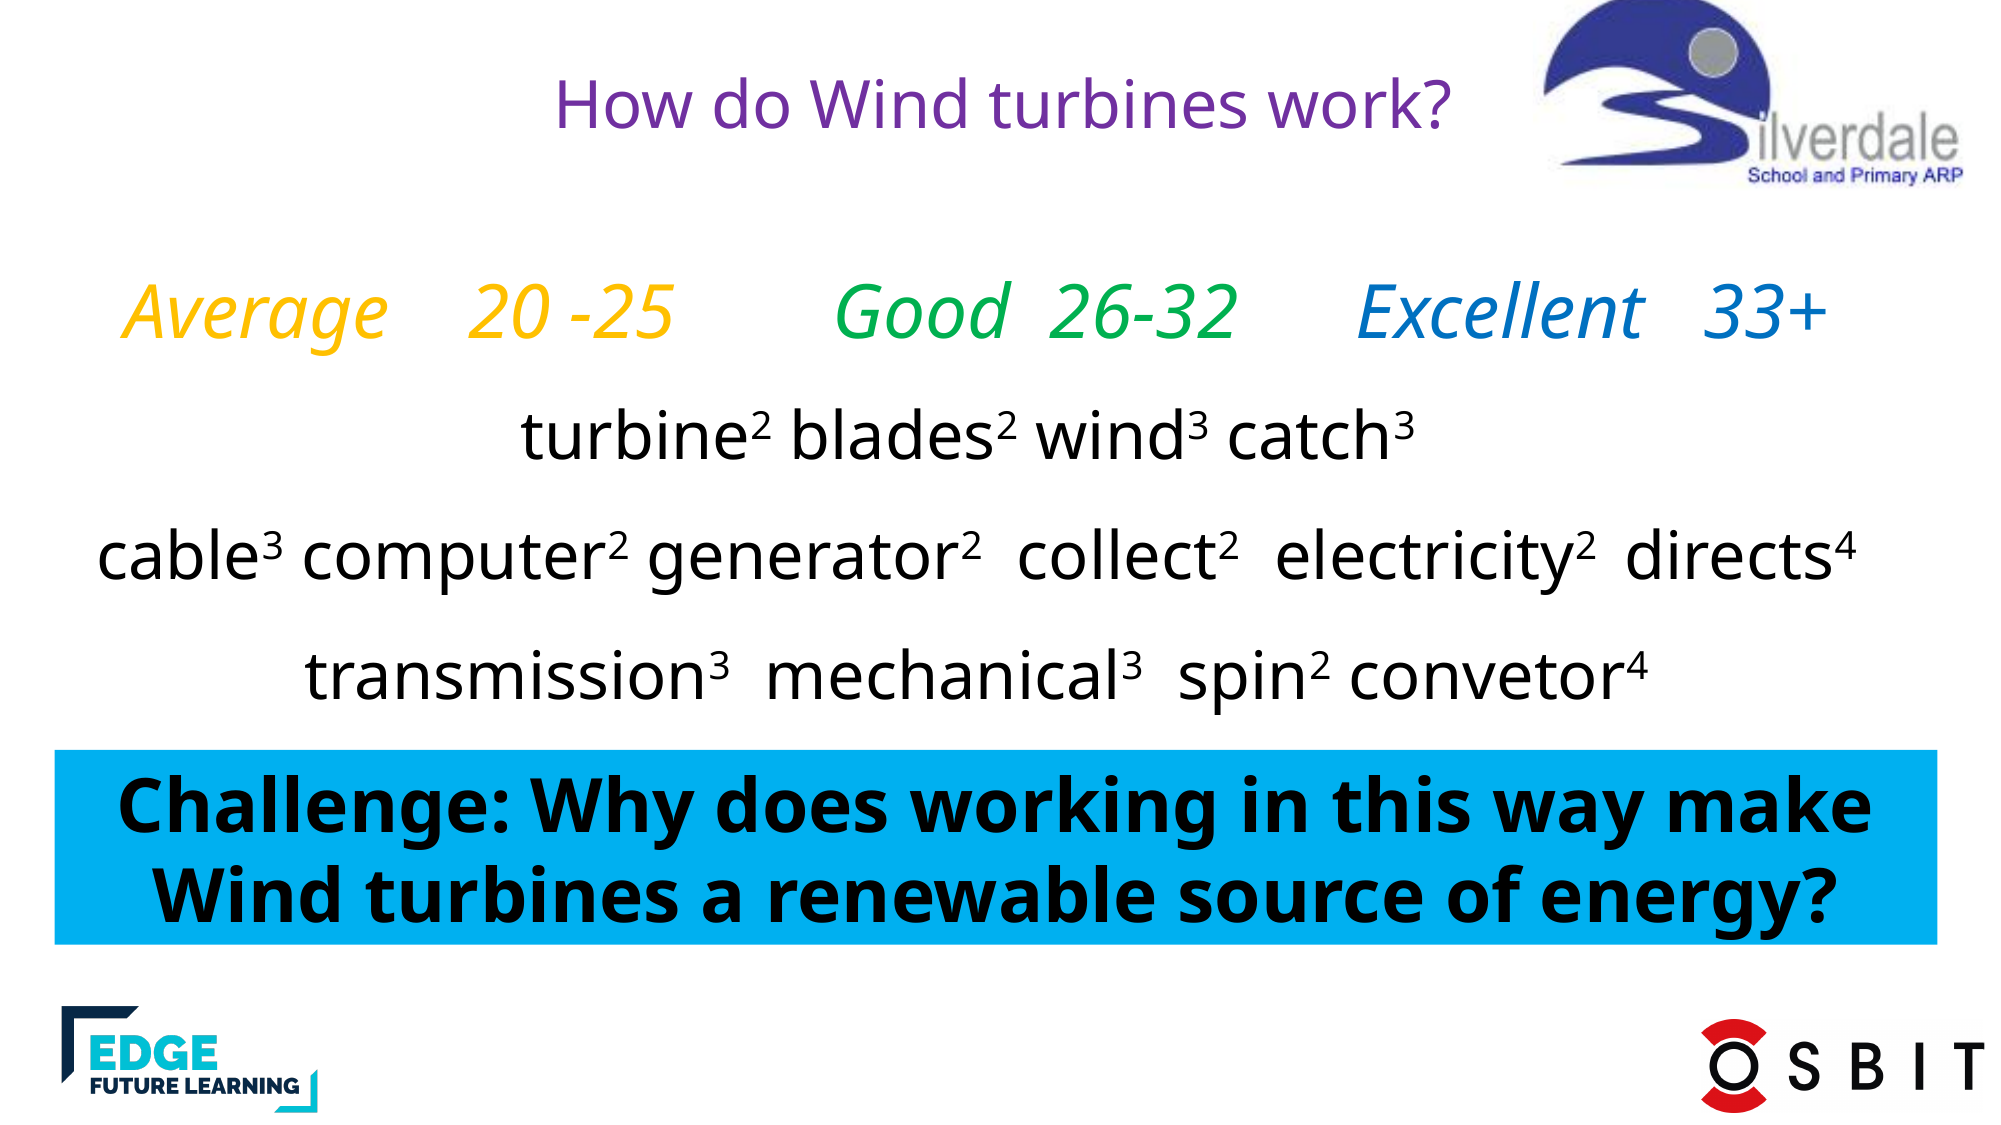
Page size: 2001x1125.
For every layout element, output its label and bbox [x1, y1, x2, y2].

text_box [0, 0, 2000, 1125]
picture [20, 958, 330, 1125]
